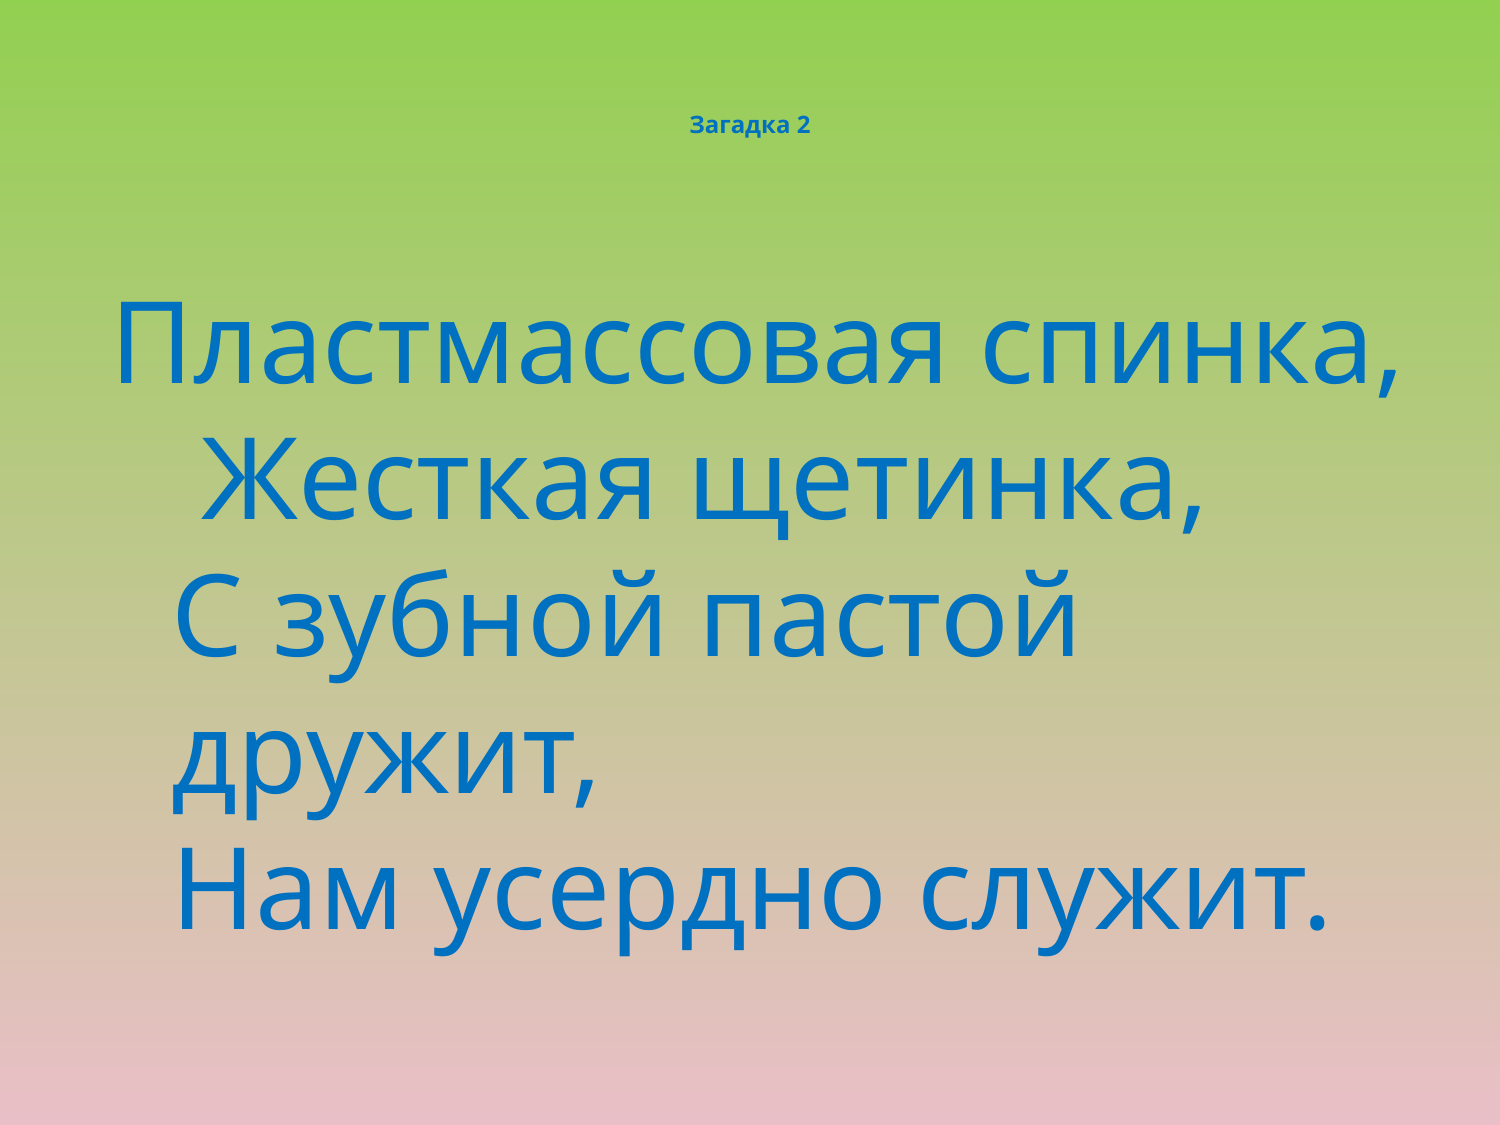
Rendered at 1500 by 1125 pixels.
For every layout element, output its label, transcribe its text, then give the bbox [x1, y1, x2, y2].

list Пластмассовая спинка, Жесткая щетинка, С зубной пастой дружит, Нам усердно служит. [75, 262, 1425, 1035]
title Загадка 2 [75, 45, 1425, 233]
